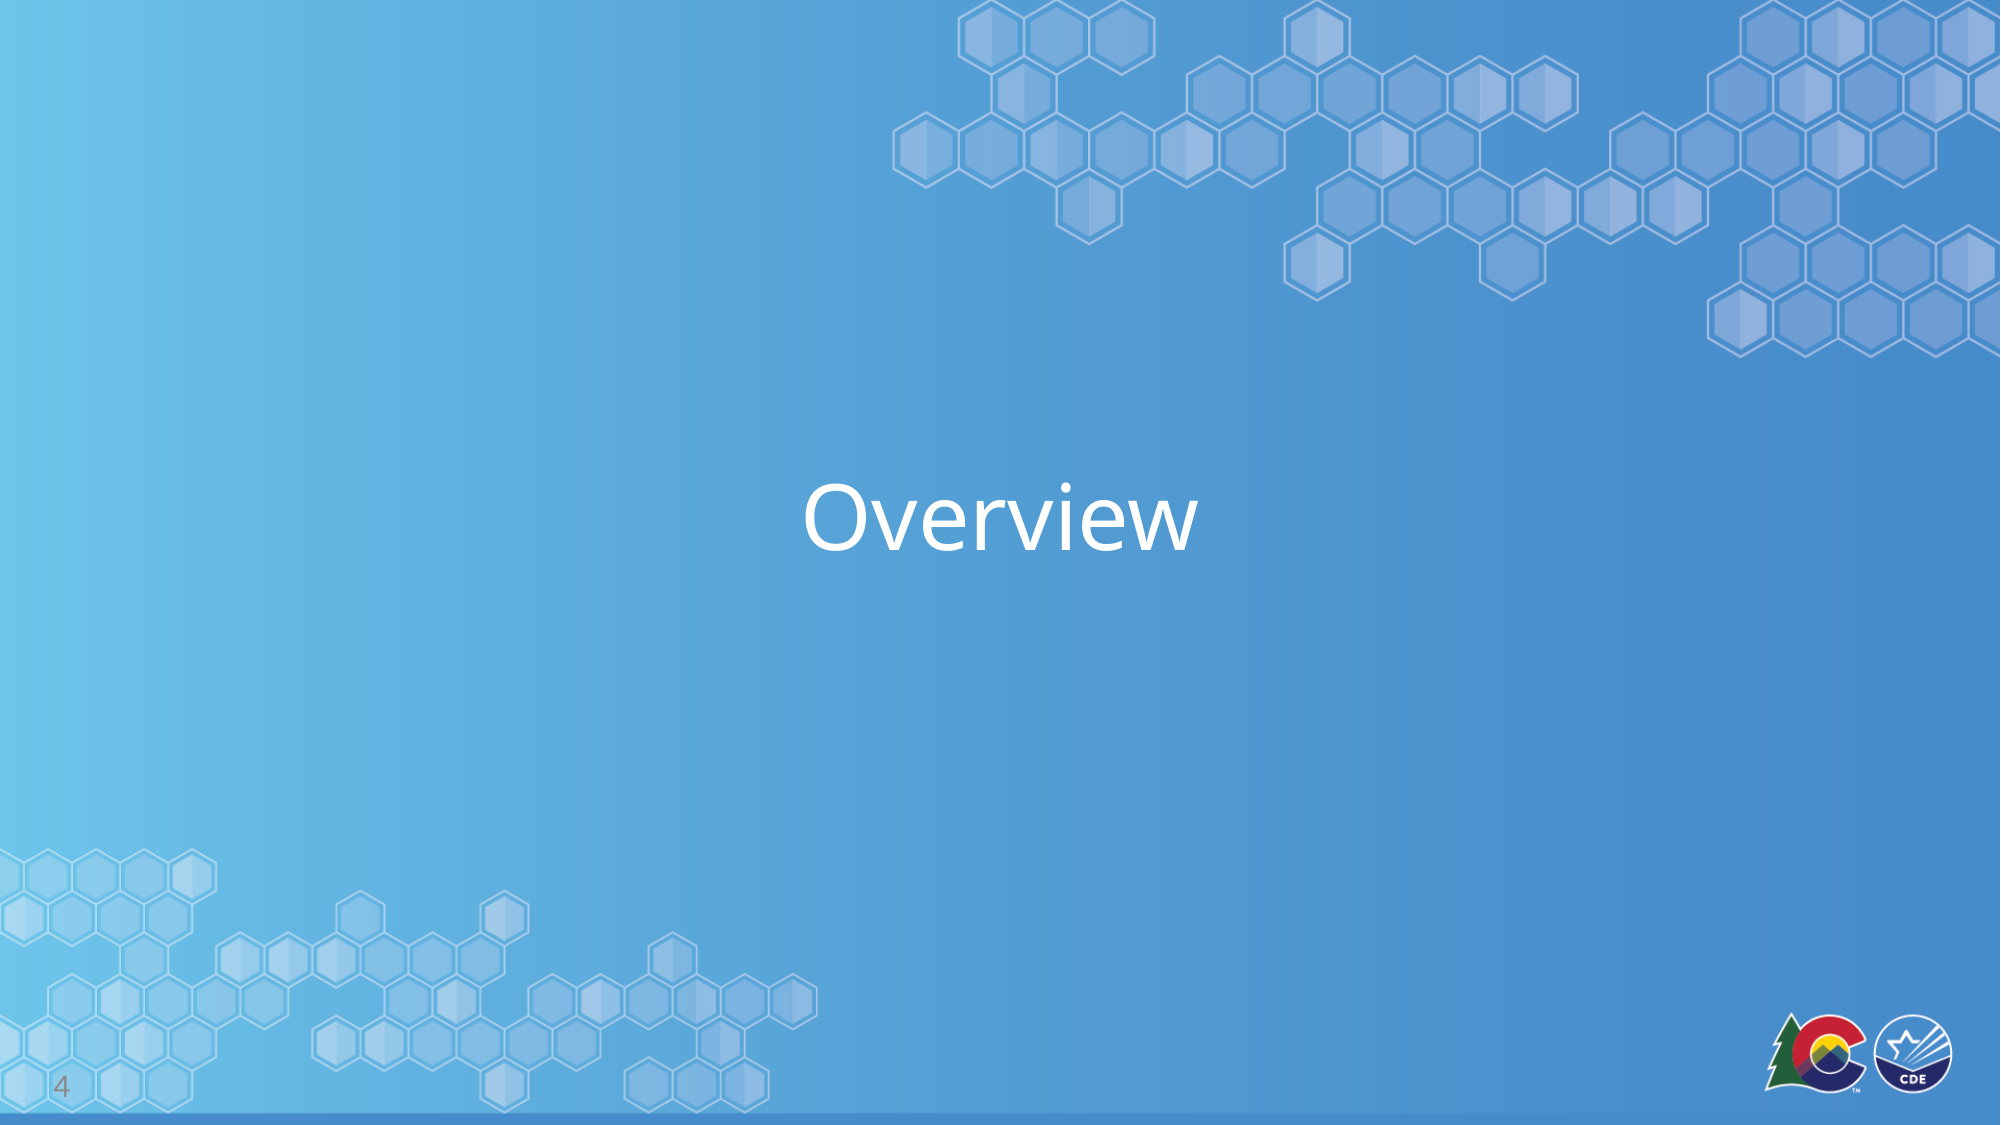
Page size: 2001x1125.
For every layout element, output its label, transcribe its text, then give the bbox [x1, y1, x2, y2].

title Overview [302, 464, 1698, 746]
picture [0, 0, 2000, 1125]
slide_number 4 [38, 1054, 489, 1115]
